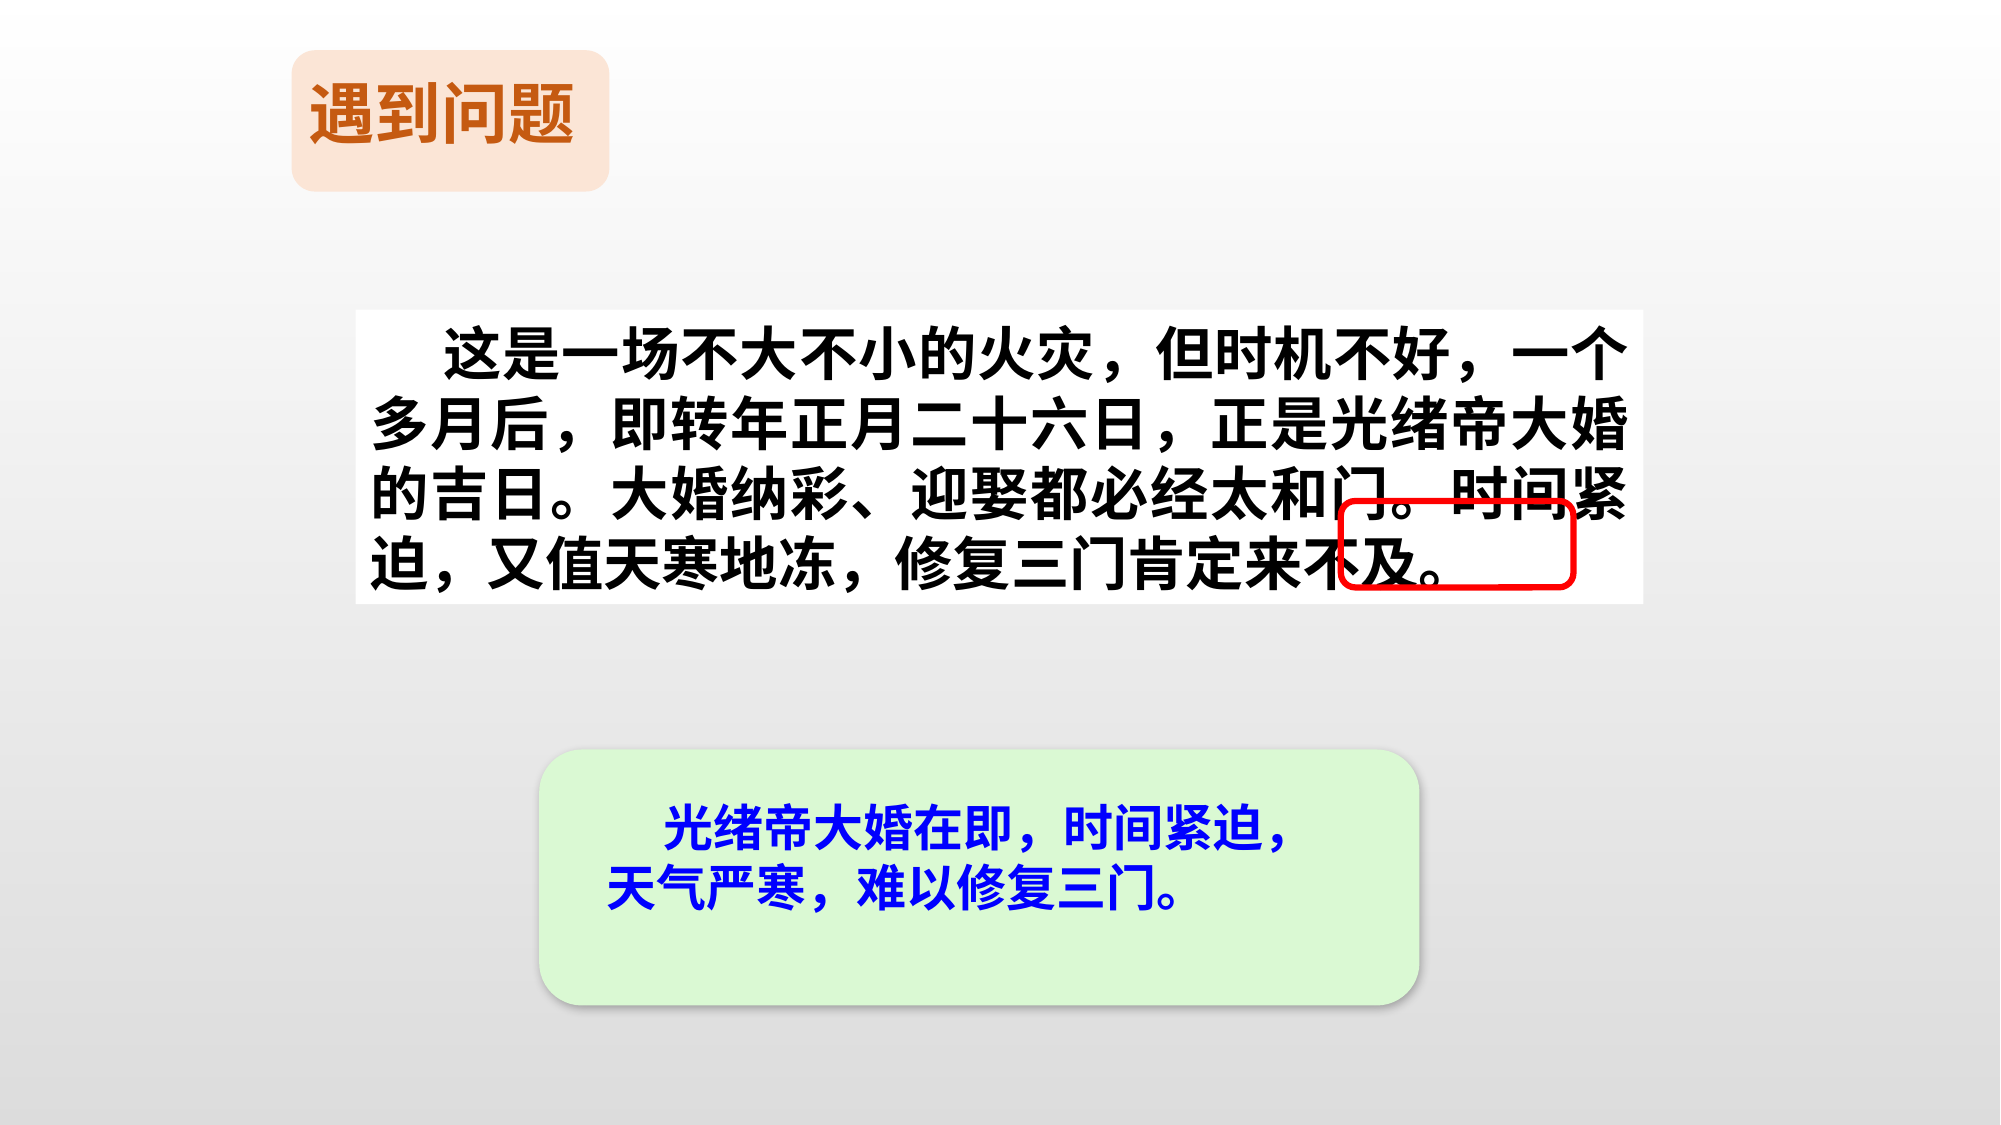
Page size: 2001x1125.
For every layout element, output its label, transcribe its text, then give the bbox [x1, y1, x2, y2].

text_box 这是一场不大不小的火灾，但时机不好，一个多月后，即转年正月二十六日，正是光绪帝大婚的吉日。大婚纳彩、迎娶都必经太和门。时间紧迫，又值天寒地冻，修复三门肯定来不及。 [355, 309, 1644, 605]
text_box [1339, 499, 1575, 589]
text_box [291, 50, 610, 192]
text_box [539, 749, 1420, 1006]
